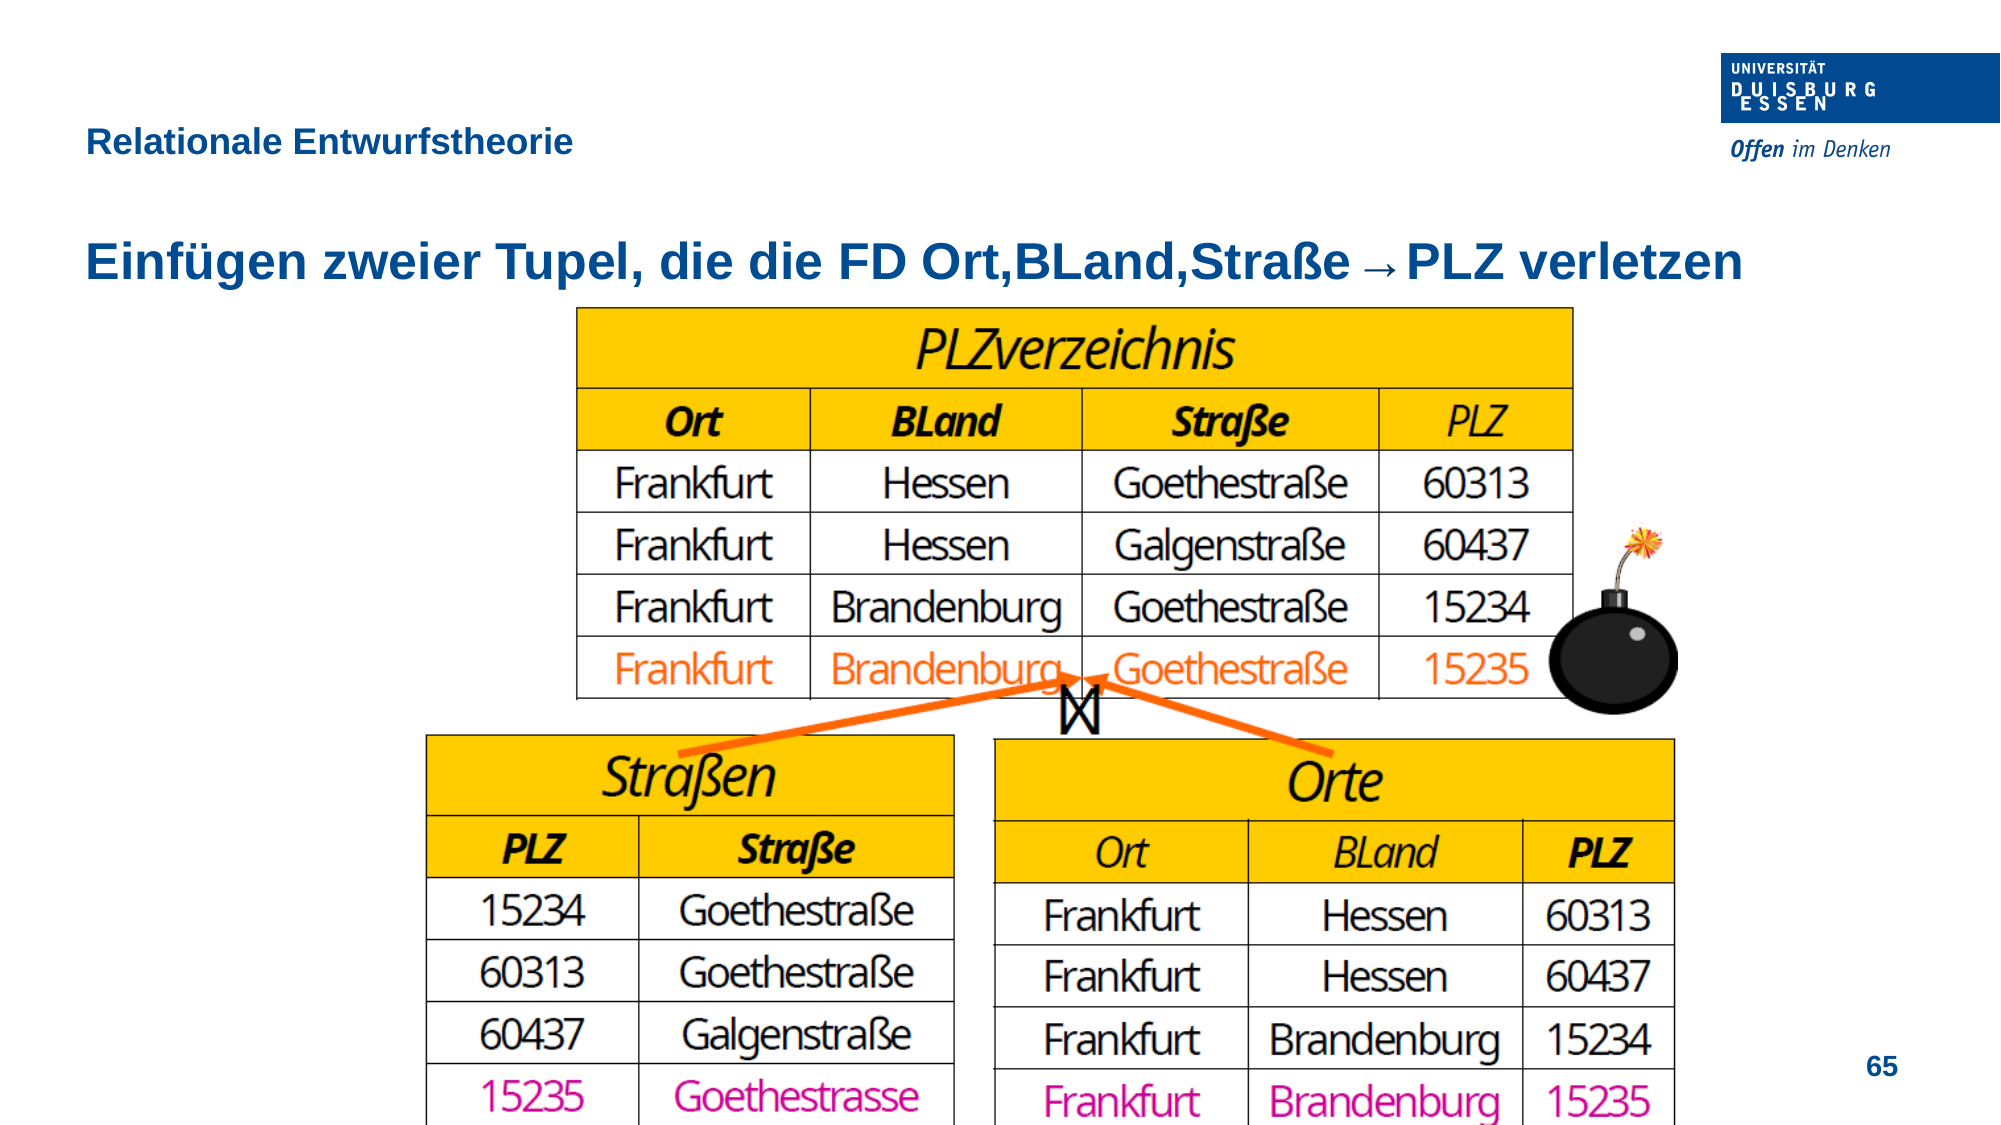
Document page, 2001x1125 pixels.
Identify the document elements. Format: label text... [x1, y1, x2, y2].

slide_number 65 [1678, 1039, 1914, 1081]
picture [414, 302, 1678, 1125]
list Relationale Entwurfstheorie [85, 122, 1694, 163]
list Einfügen zweier Tupel, die die FD Ort,BLand,Straße→PLZ verletzen [85, 227, 1767, 303]
picture [1721, 53, 2000, 162]
